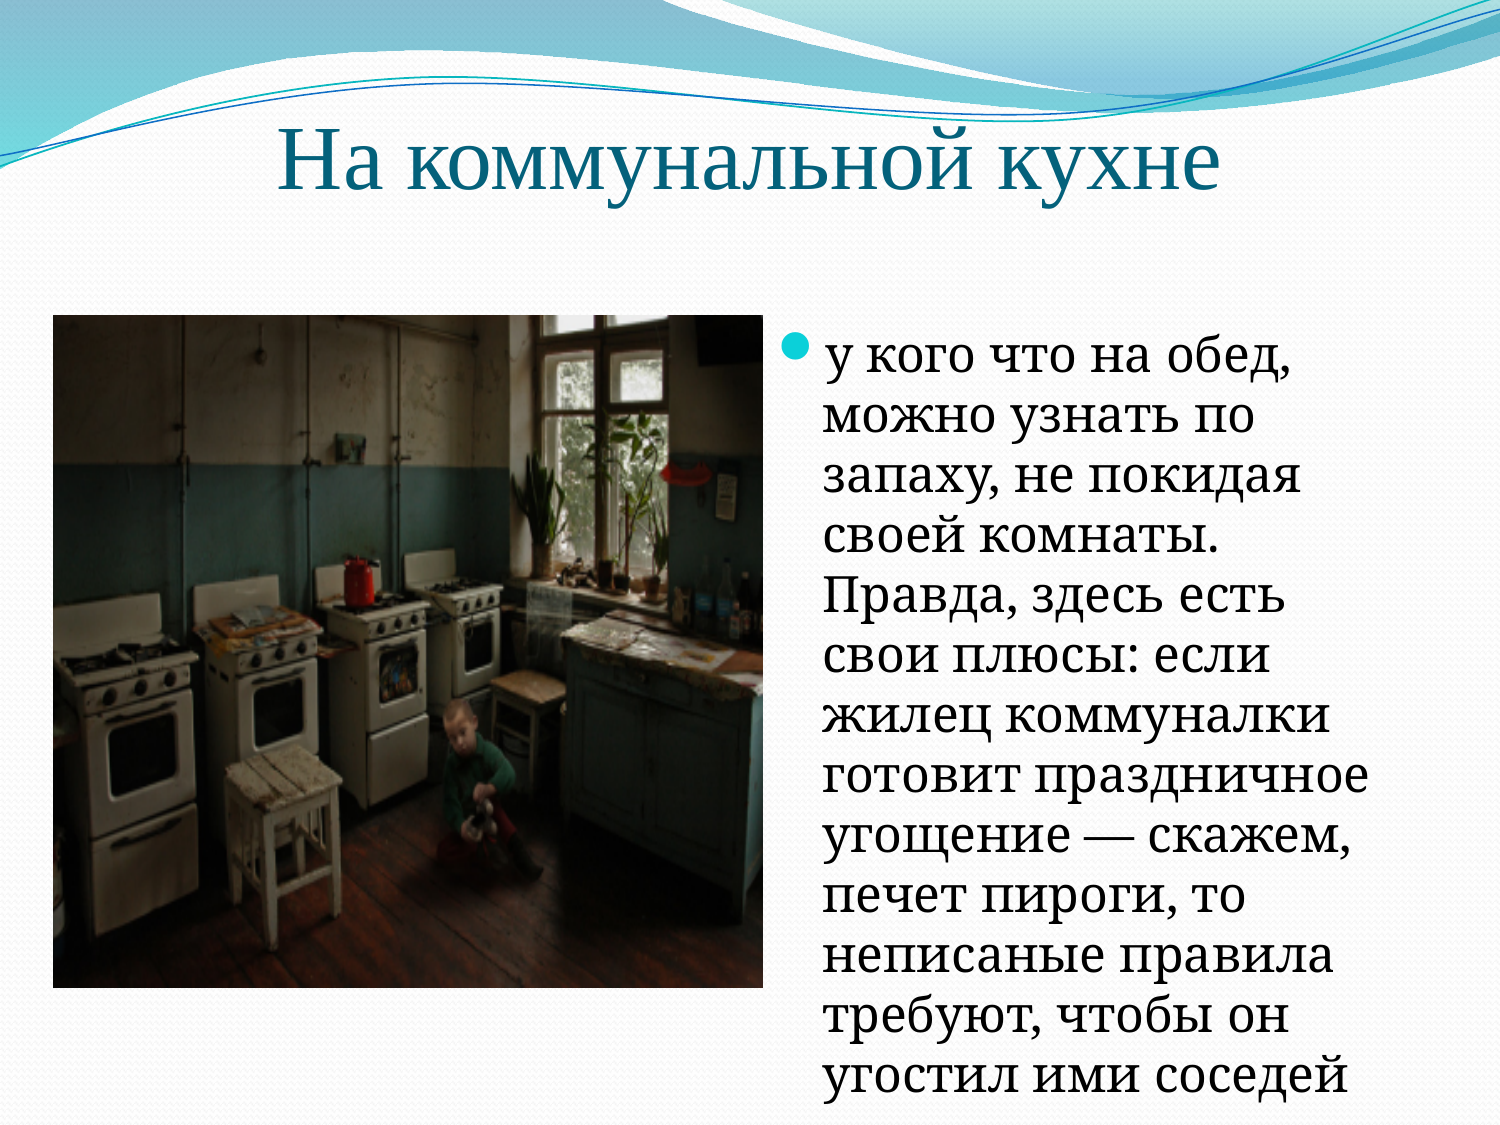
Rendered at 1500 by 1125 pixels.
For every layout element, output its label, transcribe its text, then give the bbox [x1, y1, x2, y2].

list у кого что на обед, можно узнать по запаху, не покидая своей комнаты. Правда, здесь есть свои плюсы: если жилец коммуналки готовит праздничное угощение — скажем, печет пироги, то неписаные правила требуют, чтобы он угостил ими соседей [762, 314, 1426, 1043]
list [52, 314, 763, 988]
title На коммунальной кухне [74, 115, 1426, 209]
